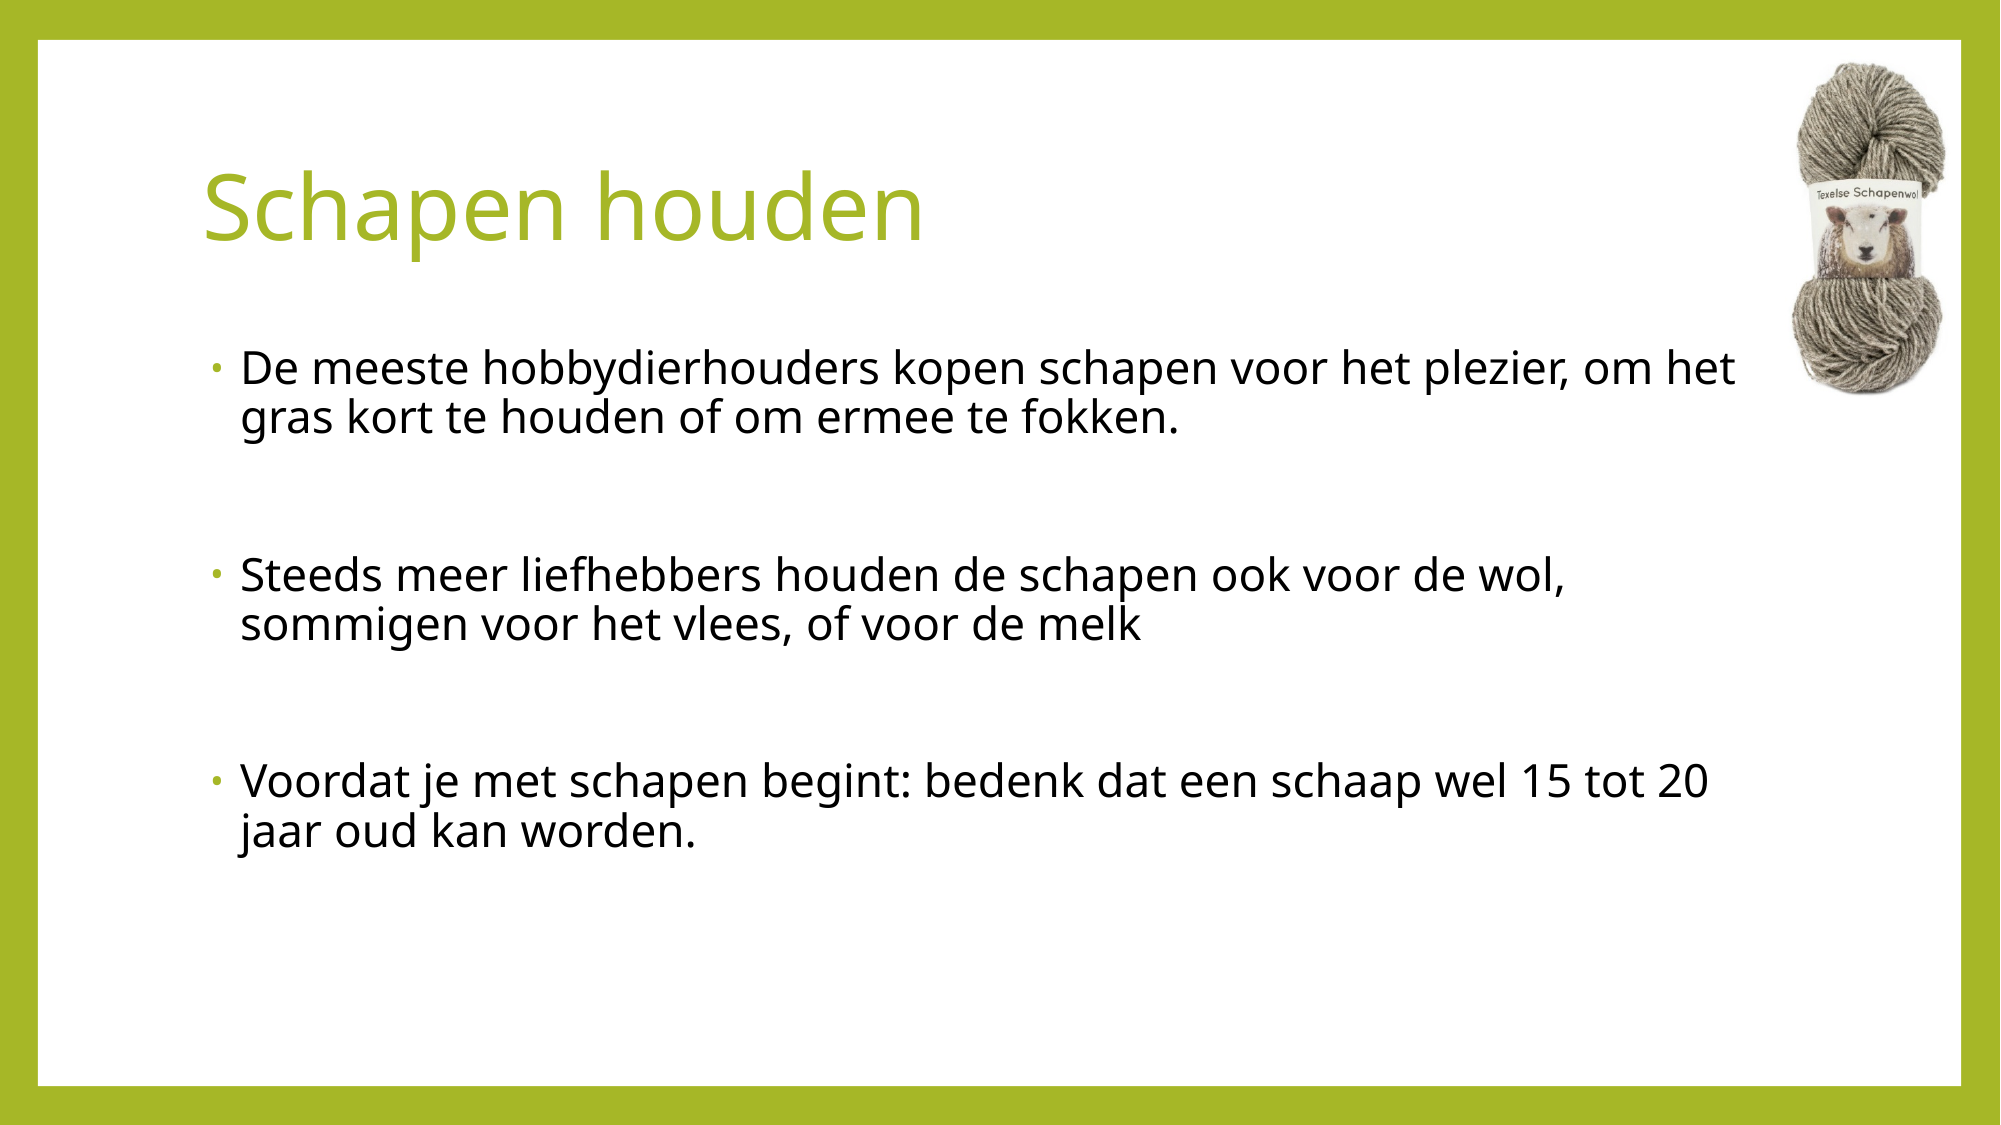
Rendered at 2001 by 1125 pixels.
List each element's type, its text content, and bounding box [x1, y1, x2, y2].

picture [1777, 42, 1959, 419]
list De meeste hobbydierhouders kopen schapen voor het plezier, om het gras kort te houden of om ermee te fokken. Steeds meer liefhebbers houden de schapen ook voor de wol, sommigen voor het vlees, of voor de melk Voordat je met schapen begint: bedenk dat een schaap wel 15 tot 20 jaar oud kan worden. [187, 337, 1808, 1000]
title Schapen houden [187, 99, 1771, 323]
